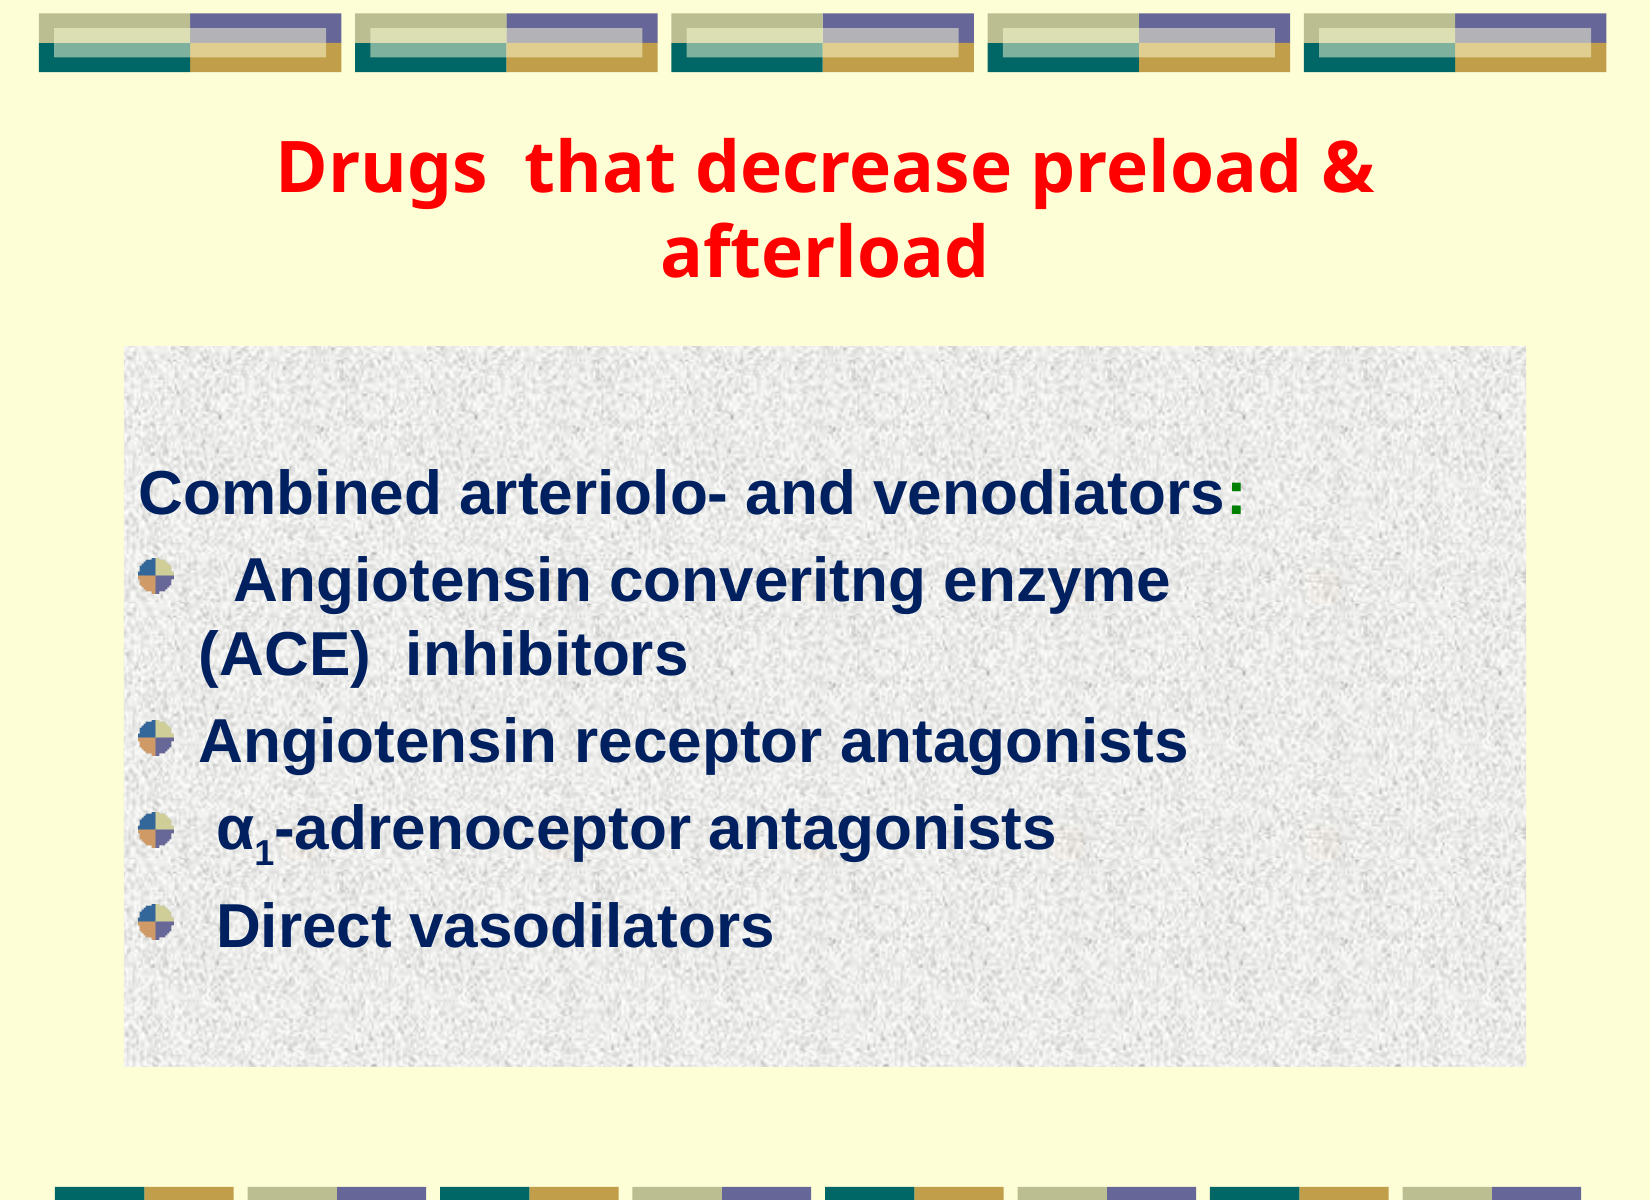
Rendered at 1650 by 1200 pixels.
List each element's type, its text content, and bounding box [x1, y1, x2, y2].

picture [138, 720, 174, 756]
picture [138, 812, 174, 848]
title Drugs that decrease preload & afterload [123, 106, 1527, 307]
picture [138, 904, 174, 940]
picture [138, 558, 174, 594]
list Combined arteriolo- and venodiators: Angiotensin converitng enzyme (ACE) inhibitors Angiotensin receptor antagonists α1-adrenoceptor antagonists Direct vasodilators [123, 346, 1527, 1067]
